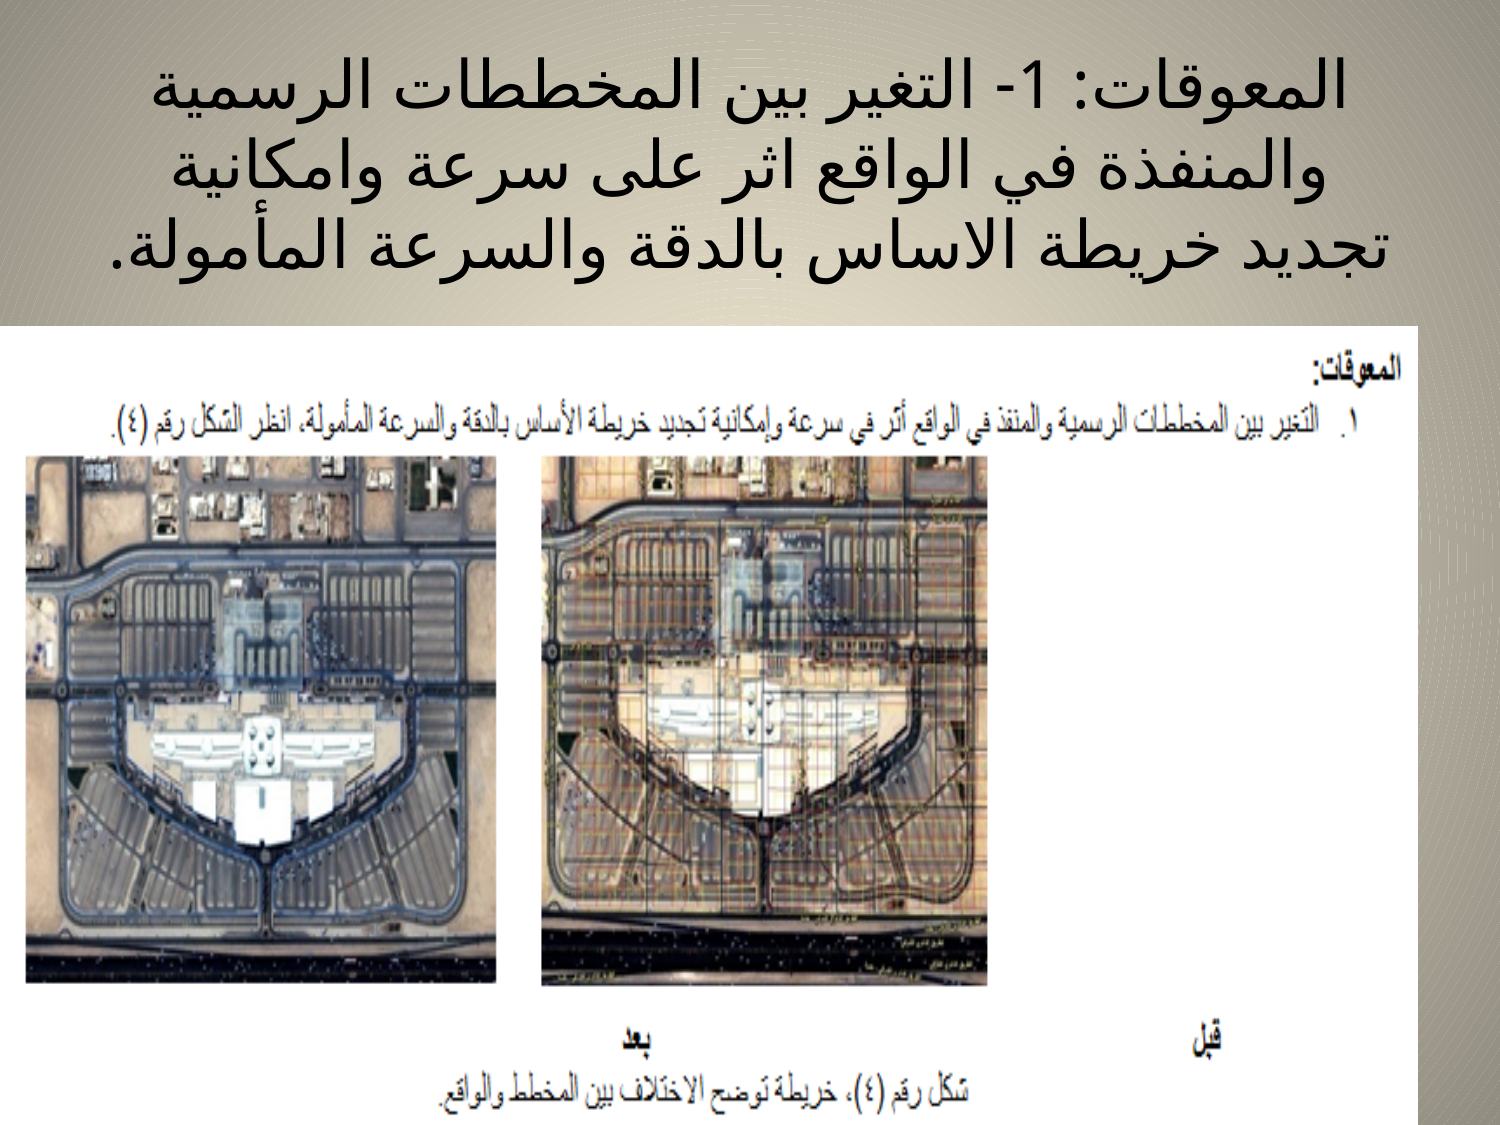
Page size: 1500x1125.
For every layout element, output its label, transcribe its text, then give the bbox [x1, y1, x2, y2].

title المعوقات: 1- التغير بين المخططات الرسمية والمنفذة في الواقع اثر على سرعة وامكانية تجديد خريطة الاساس بالدقة والسرعة المأمولة. [75, 45, 1425, 279]
picture [0, 325, 1418, 1125]
